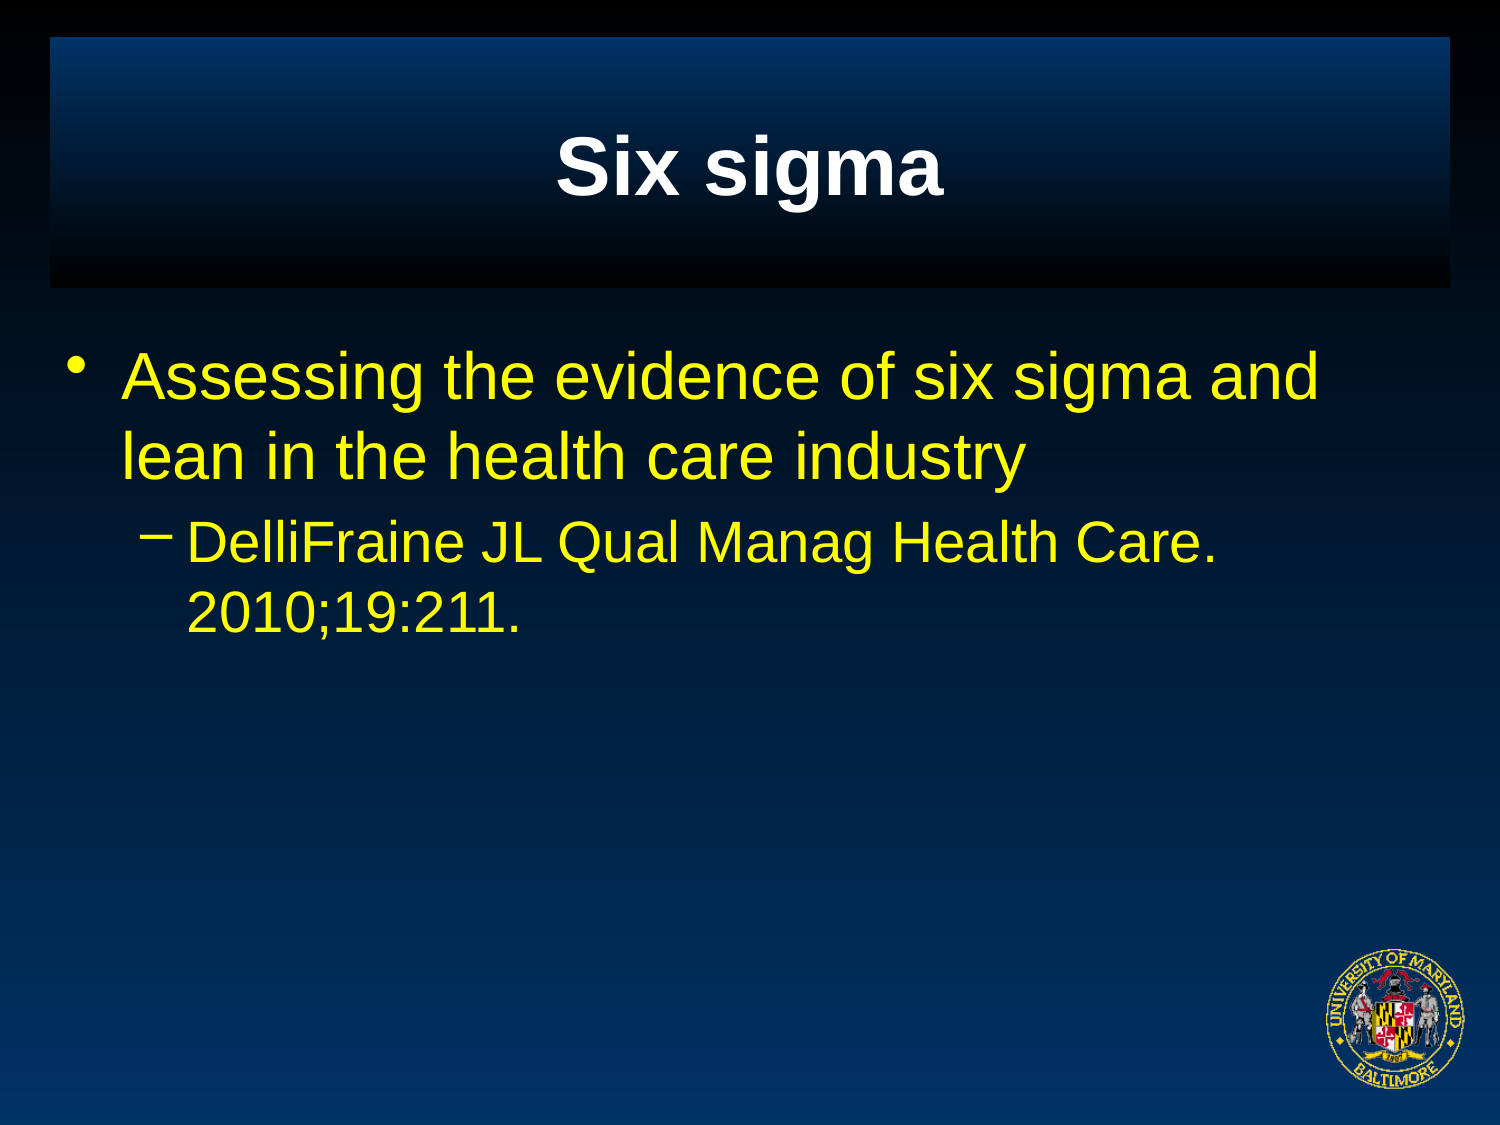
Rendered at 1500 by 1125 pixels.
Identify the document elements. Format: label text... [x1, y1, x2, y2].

list Assessing the evidence of six sigma and lean in the health care industry DelliFraine JL Qual Manag Health Care. 2010;19:211. [49, 324, 1451, 1088]
picture [1325, 949, 1468, 1108]
title Six sigma [49, 37, 1451, 288]
